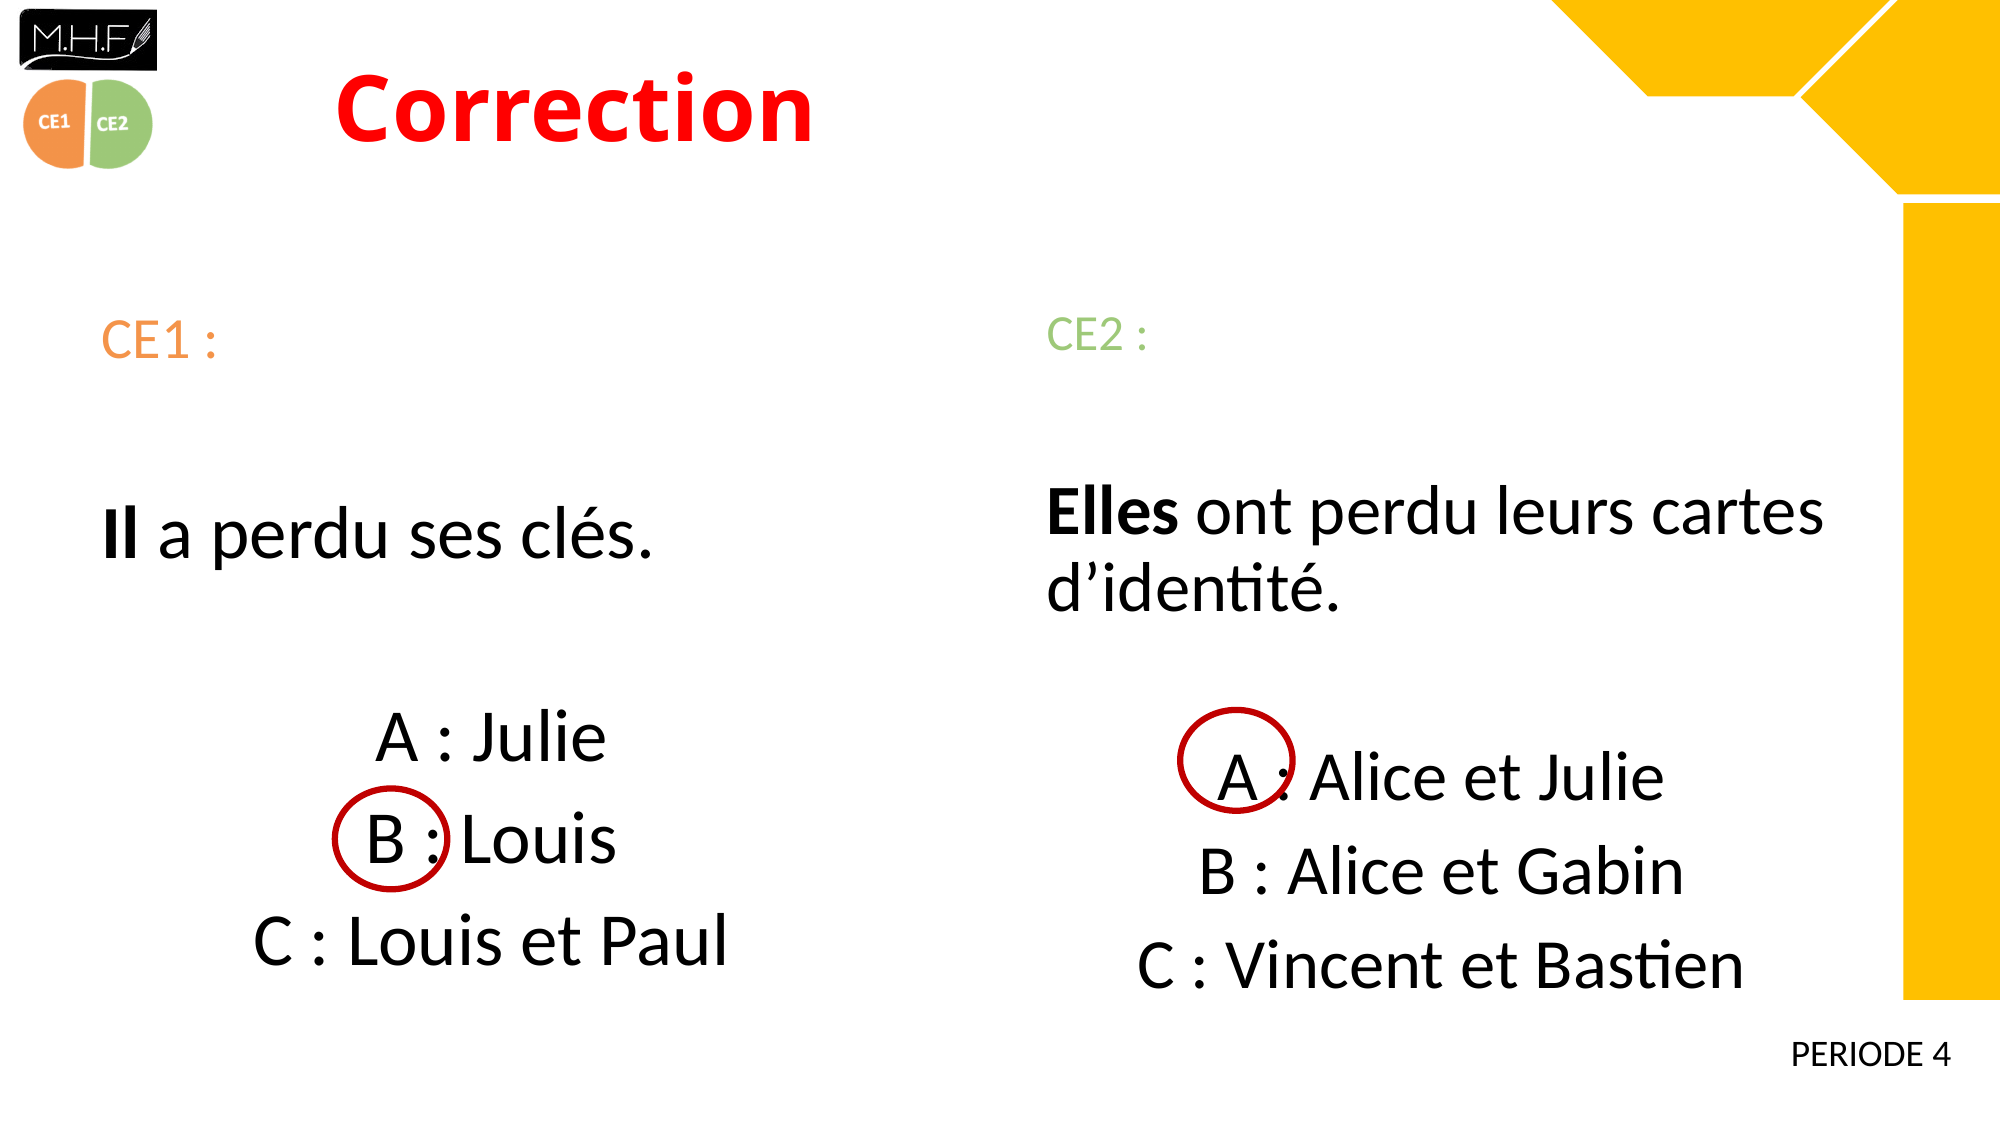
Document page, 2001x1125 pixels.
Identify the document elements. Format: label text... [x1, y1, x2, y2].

title Correction [318, 3, 1865, 221]
text_box [1549, 0, 1892, 98]
text_box PERIODE 4 [1362, 1021, 1967, 1125]
text_box [1902, 202, 2000, 1001]
text_box CE2 : Elles ont perdu leurs cartes d’identité. A : Alice et Julie B : Alice et Gabin C : Vincent et Bastien [1031, 299, 1853, 1014]
picture [1, 7, 177, 207]
list CE1 : Il a perdu ses clés. A : Julie B : Louis C : Louis et Paul [86, 300, 897, 1015]
text_box [333, 787, 449, 891]
text_box [1799, 0, 2000, 196]
text_box [1179, 708, 1294, 812]
